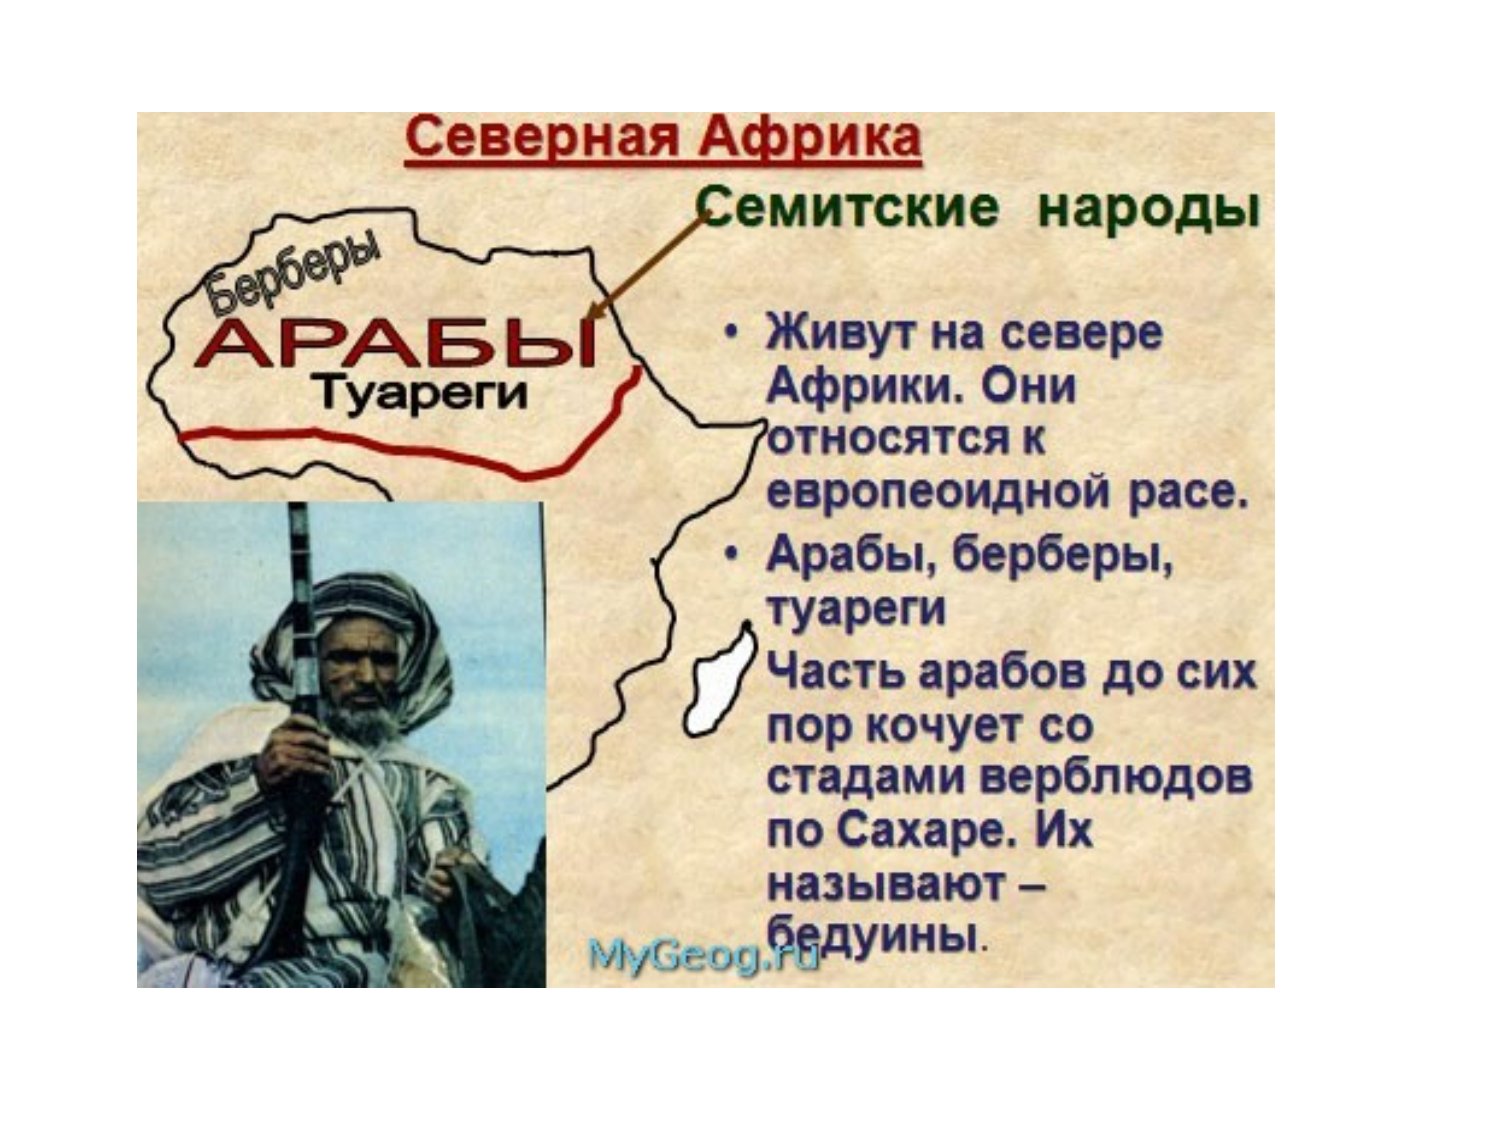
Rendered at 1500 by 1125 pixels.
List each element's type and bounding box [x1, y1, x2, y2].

picture [136, 111, 1276, 989]
